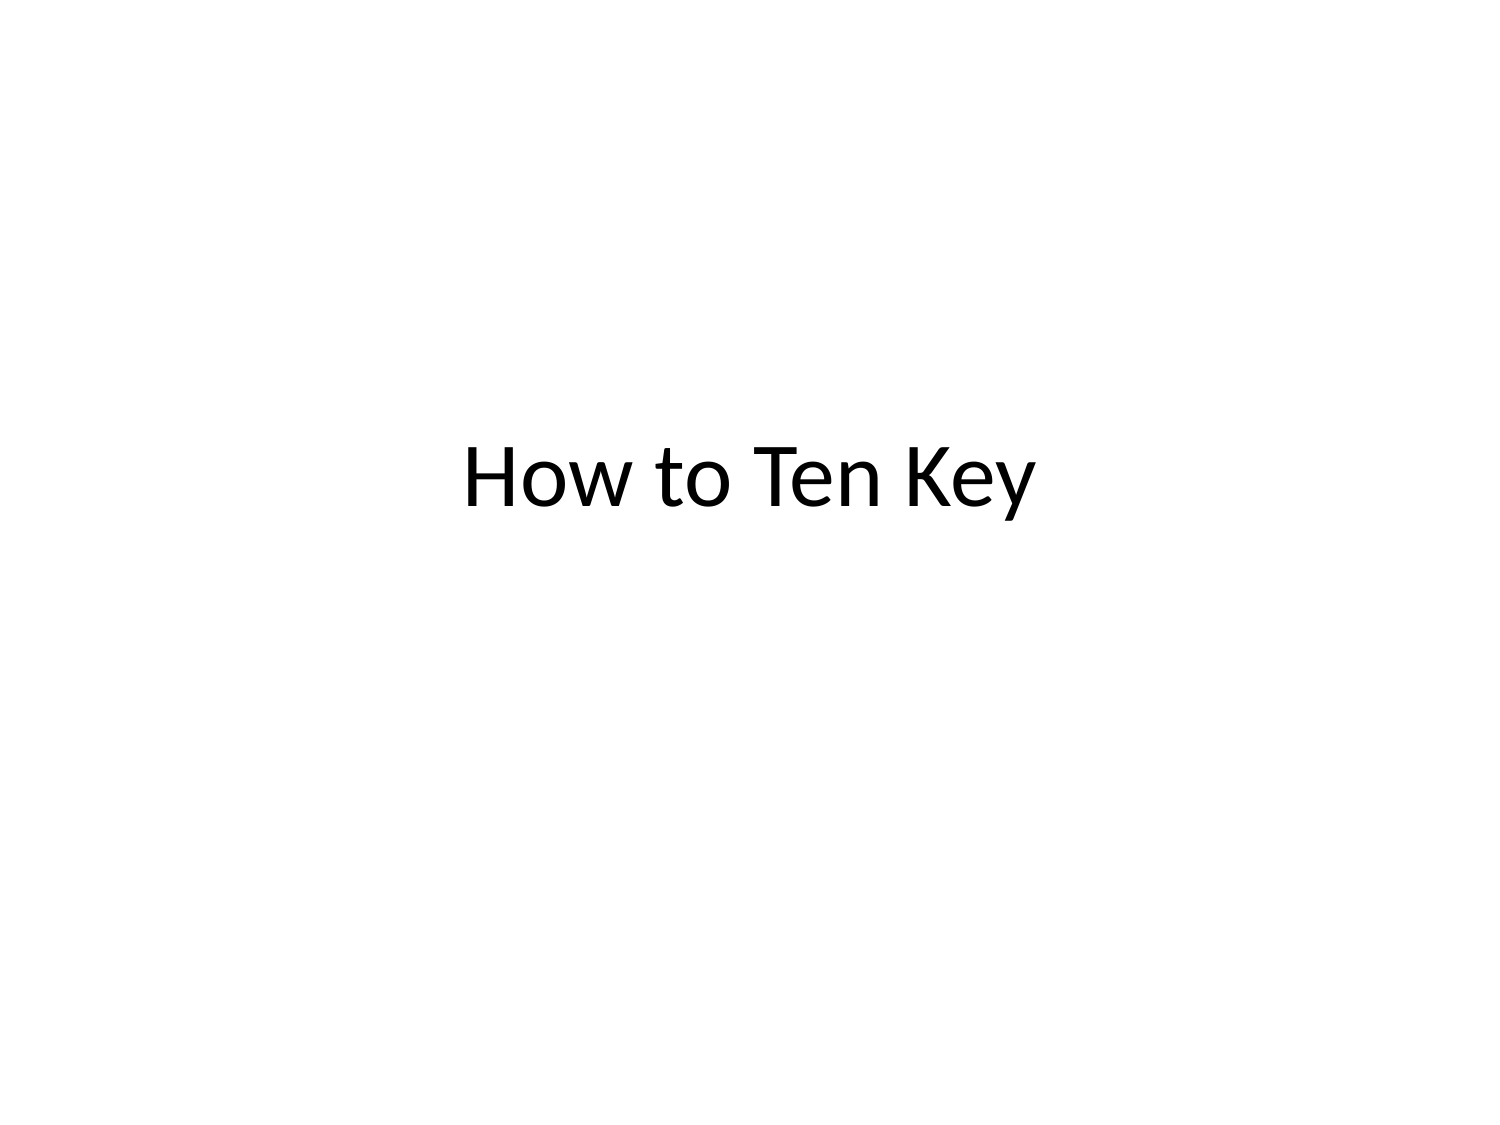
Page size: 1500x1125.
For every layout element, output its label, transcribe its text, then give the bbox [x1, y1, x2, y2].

title How to Ten Key [112, 349, 1388, 591]
